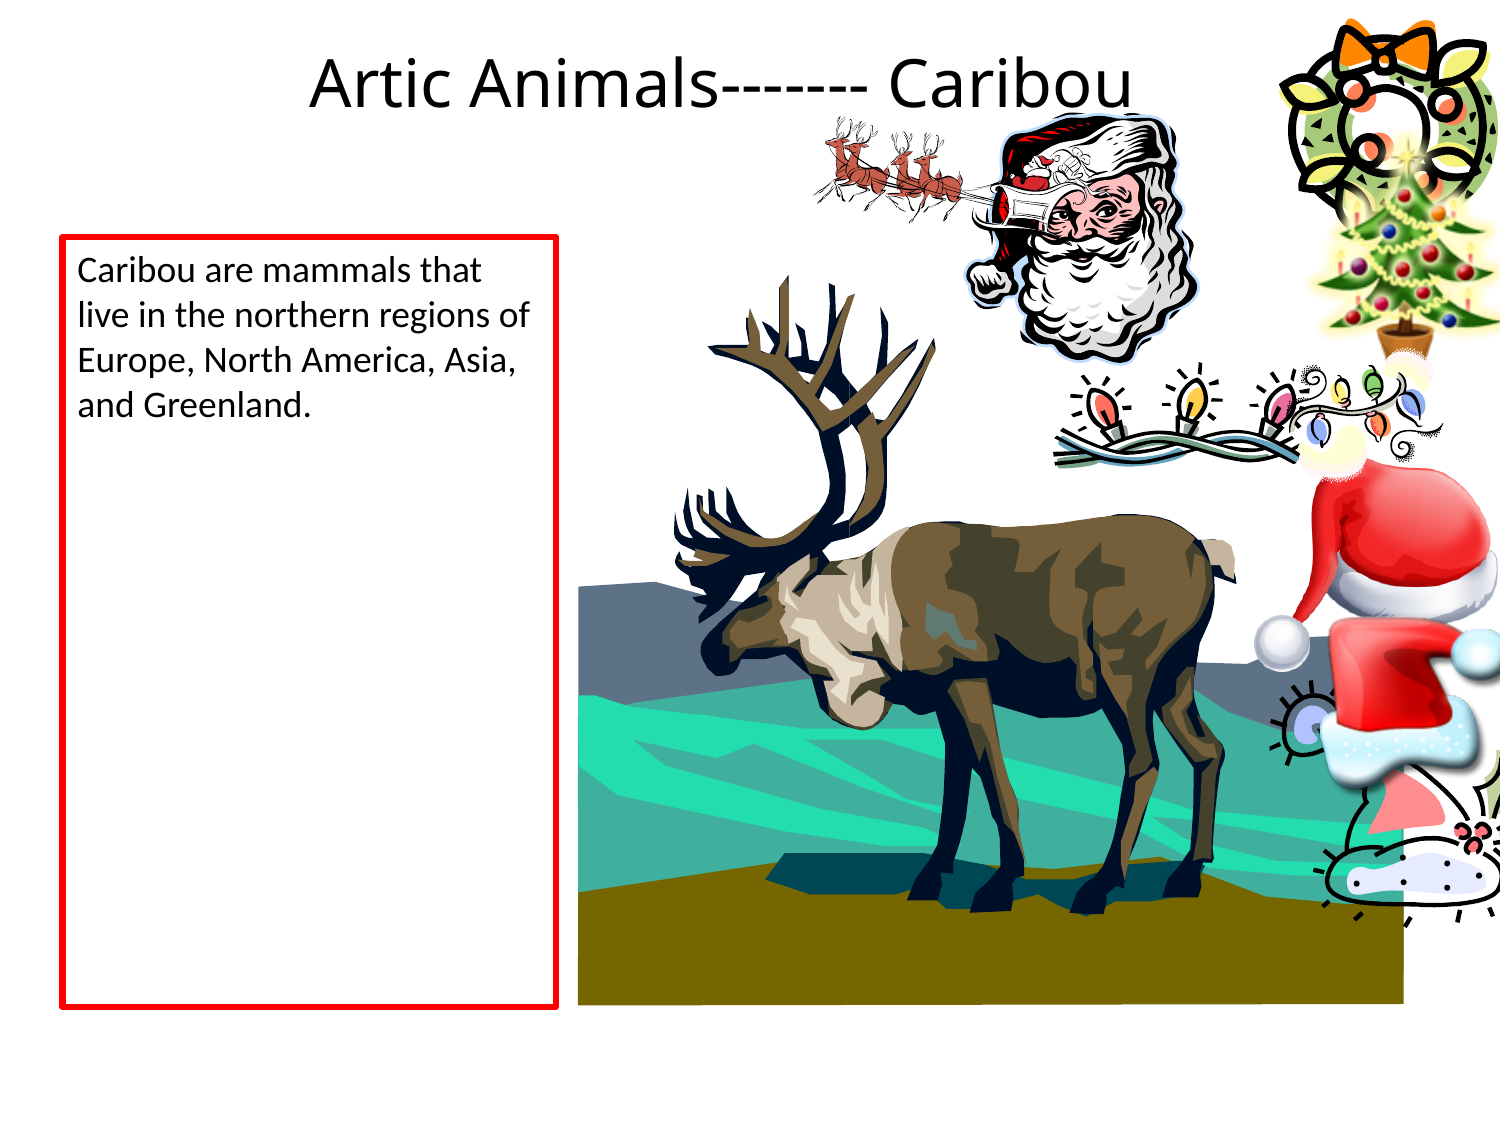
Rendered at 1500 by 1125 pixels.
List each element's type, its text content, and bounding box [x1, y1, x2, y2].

list Caribou are mammals that live in the northern regions of Europe, North America, Asia, and Greenland. [62, 237, 556, 1007]
picture [577, 18, 1500, 1006]
text_box Artic Animals------- Caribou [0, 33, 1273, 128]
